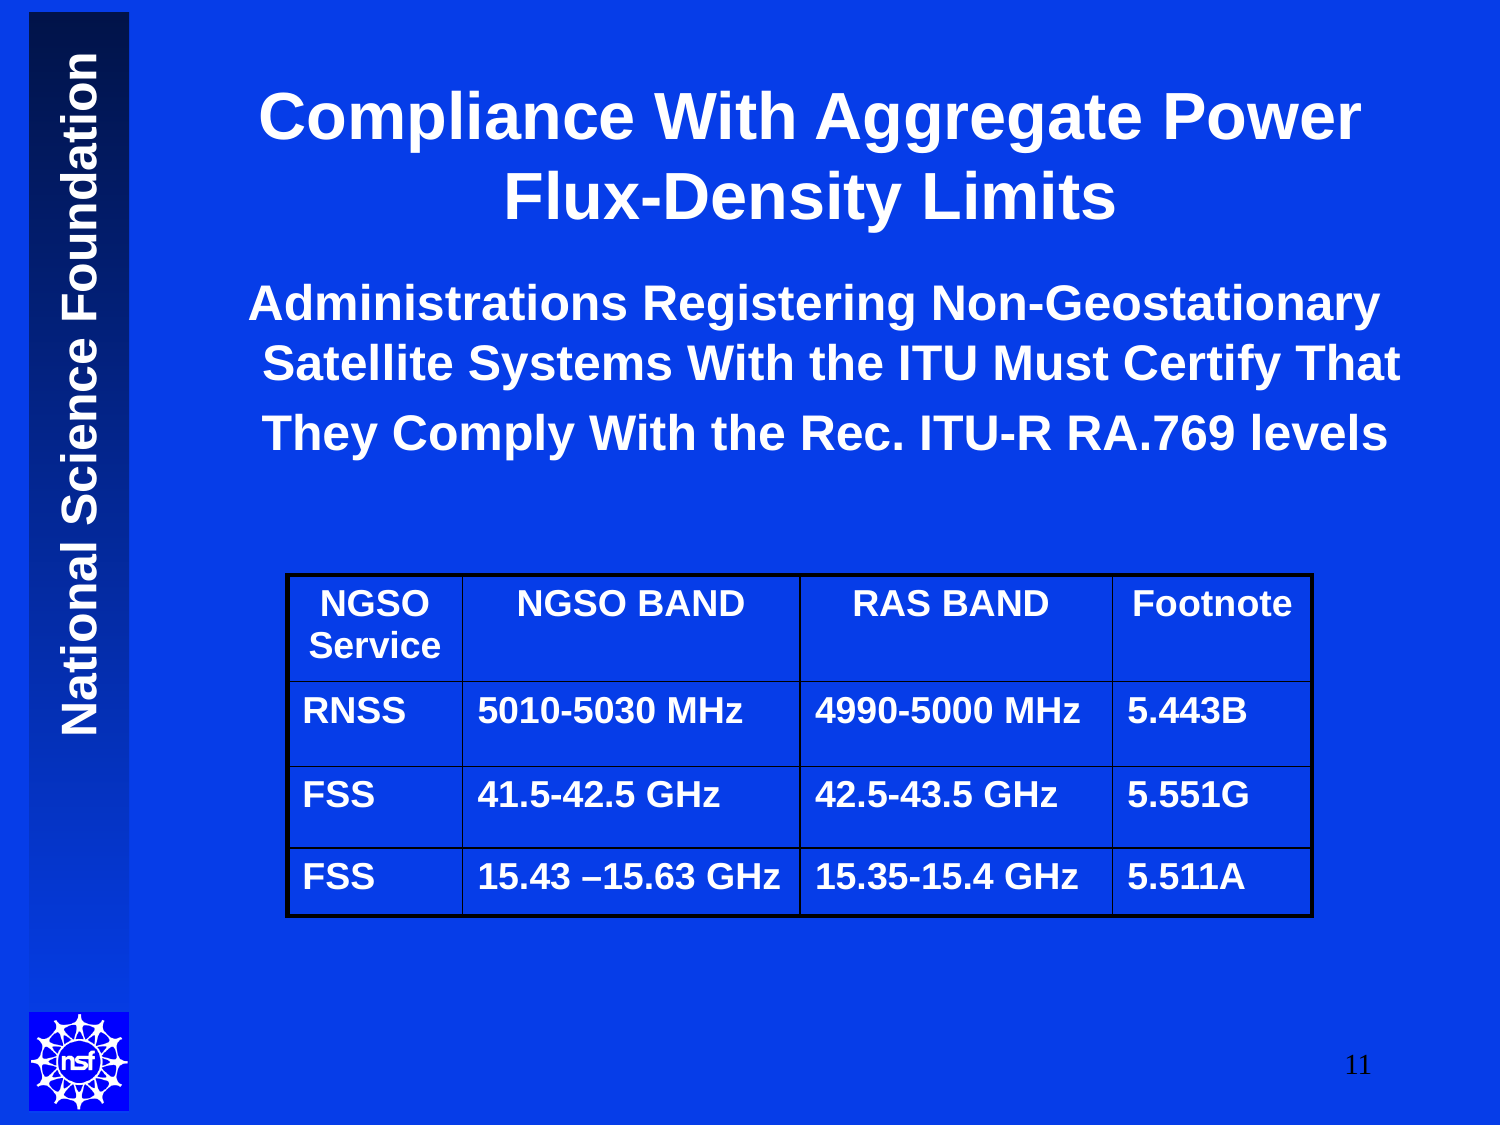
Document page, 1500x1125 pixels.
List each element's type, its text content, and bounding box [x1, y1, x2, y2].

table_cell 5.551G [1113, 767, 1310, 847]
slide_number 11 [1074, 1024, 1388, 1101]
table_cell 5.511A [1113, 849, 1310, 914]
table_header NGSO Service [290, 577, 462, 681]
title Compliance With Aggregate Power Flux-Density Limits [174, 59, 1448, 248]
list Administrations Registering Non-Geostationary Satellite Systems With the ITU Must Certify That They Comply With the Rec. ITU-R RA.769 levels [190, 262, 1435, 991]
table_cell FSS [290, 849, 462, 914]
table_cell RNSS [290, 682, 462, 766]
table_header RAS BAND [801, 577, 1112, 681]
table_cell 41.5-42.5 GHz [463, 767, 799, 847]
table_cell 5010-5030 MHz [463, 682, 799, 766]
table_cell 15.43 –15.63 GHz [463, 849, 799, 914]
table_cell 5.443B [1113, 682, 1310, 766]
picture [29, 1012, 129, 1111]
table_cell 15.35-15.4 GHz [801, 849, 1112, 914]
table_header Footnote [1113, 577, 1310, 681]
table_cell 42.5-43.5 GHz [801, 767, 1112, 847]
table_header NGSO BAND [463, 577, 799, 681]
table_cell FSS [290, 767, 462, 847]
table_cell 4990-5000 MHz [801, 682, 1112, 766]
